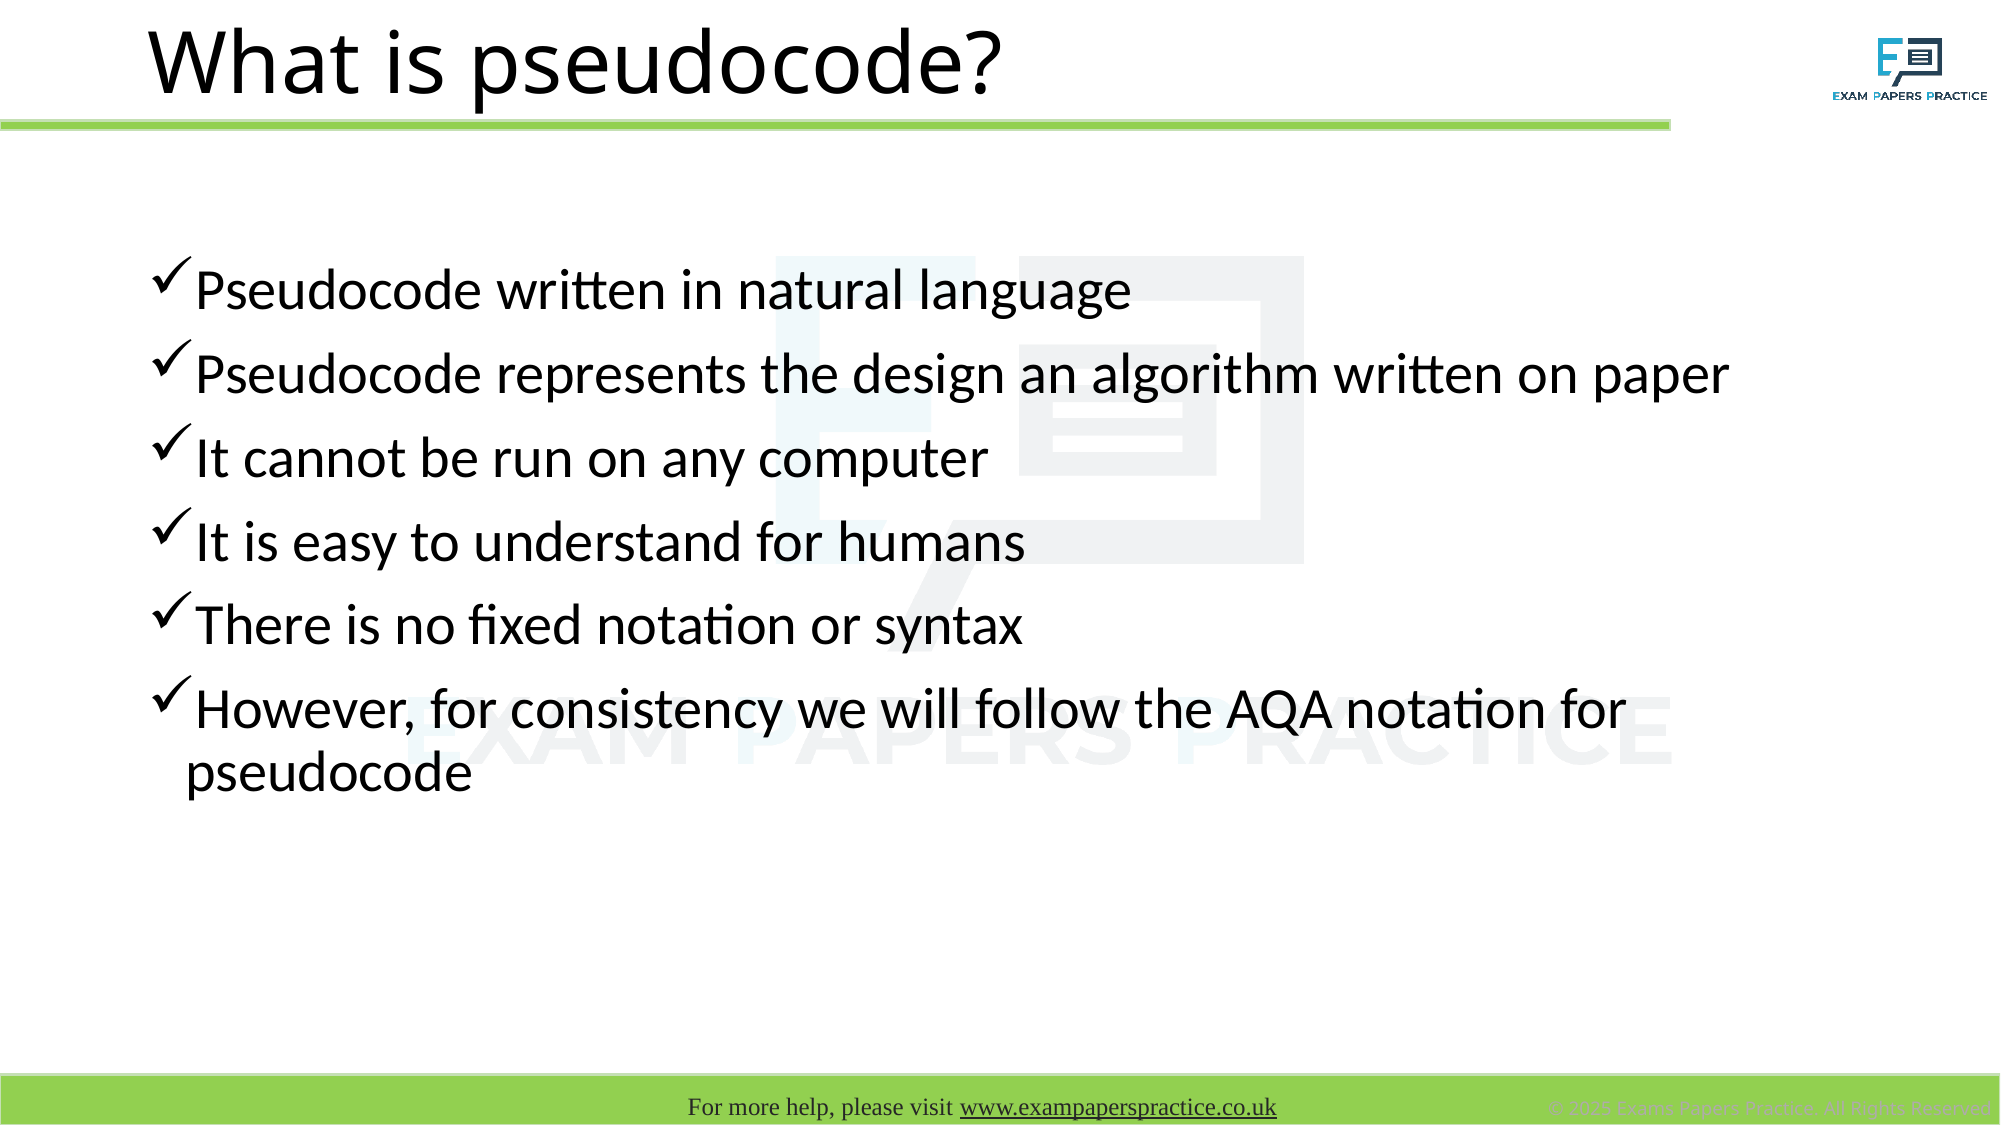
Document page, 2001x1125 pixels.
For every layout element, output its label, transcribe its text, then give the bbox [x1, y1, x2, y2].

title What is pseudocode? [132, 11, 1858, 121]
list Pseudocode written in natural language Pseudocode represents the design an algorithm written on paper It cannot be run on any computer It is easy to understand for humans There is no fixed notation or syntax However, for consistency we will follow the AQA notation for pseudocode [132, 251, 1858, 966]
